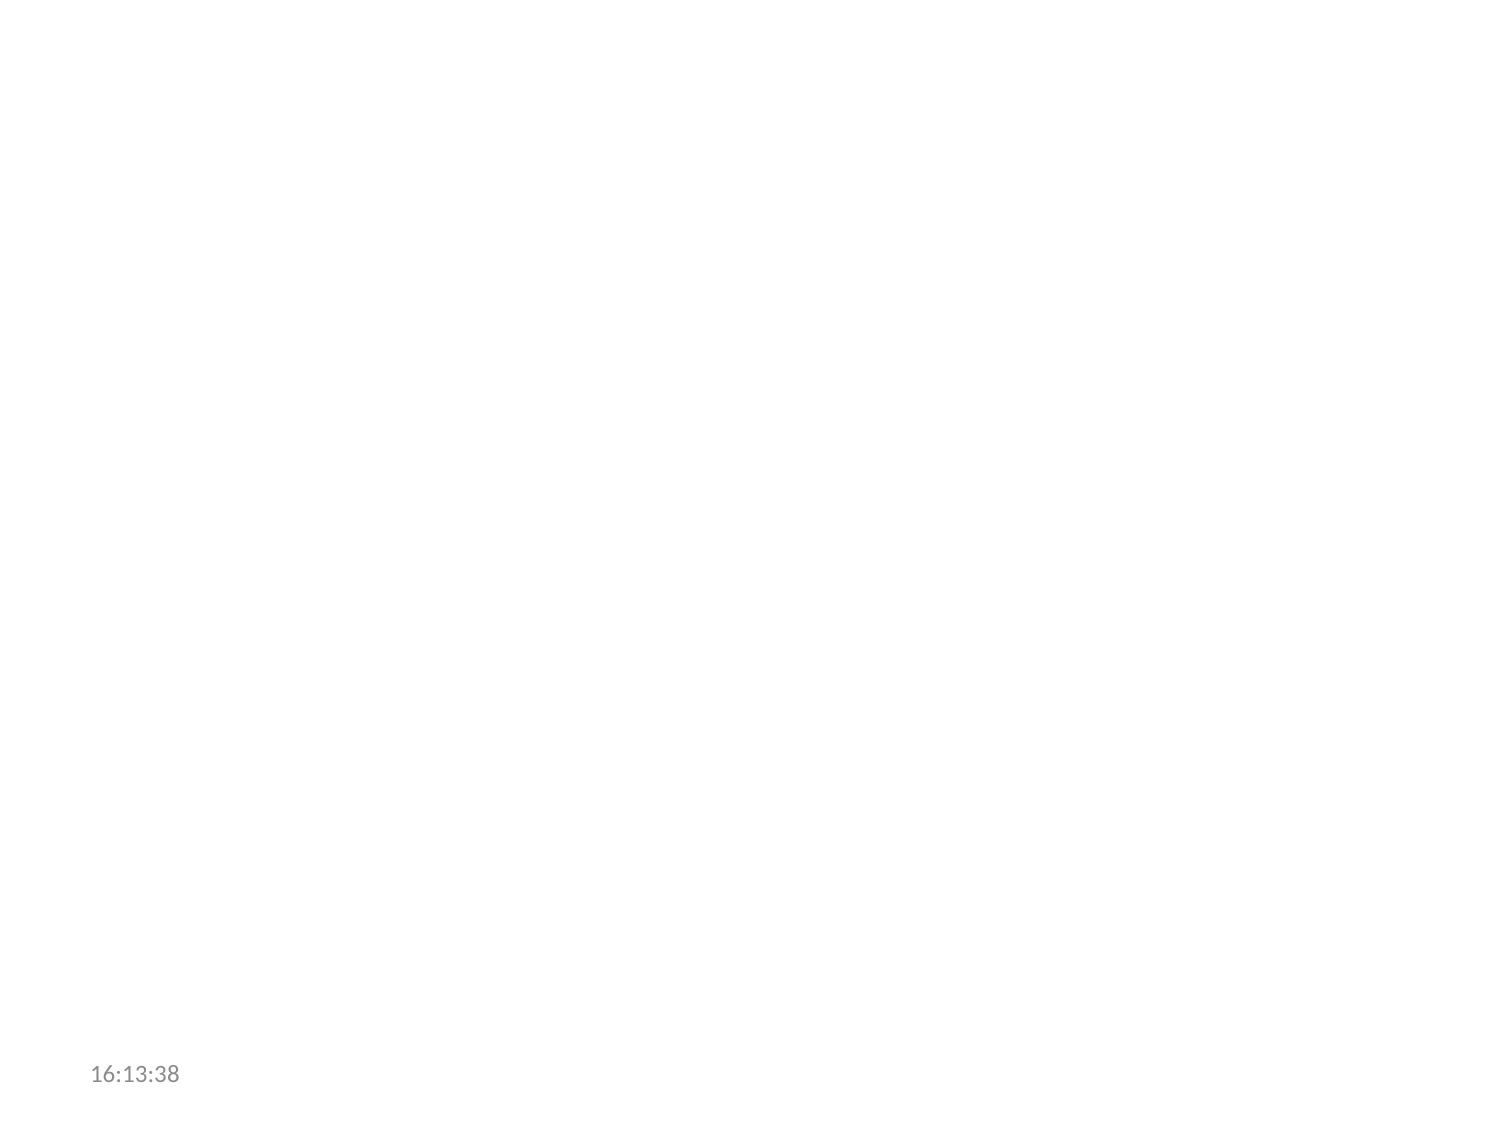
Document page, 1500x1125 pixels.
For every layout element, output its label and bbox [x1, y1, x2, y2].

slide_number [75, 1042, 425, 1103]
